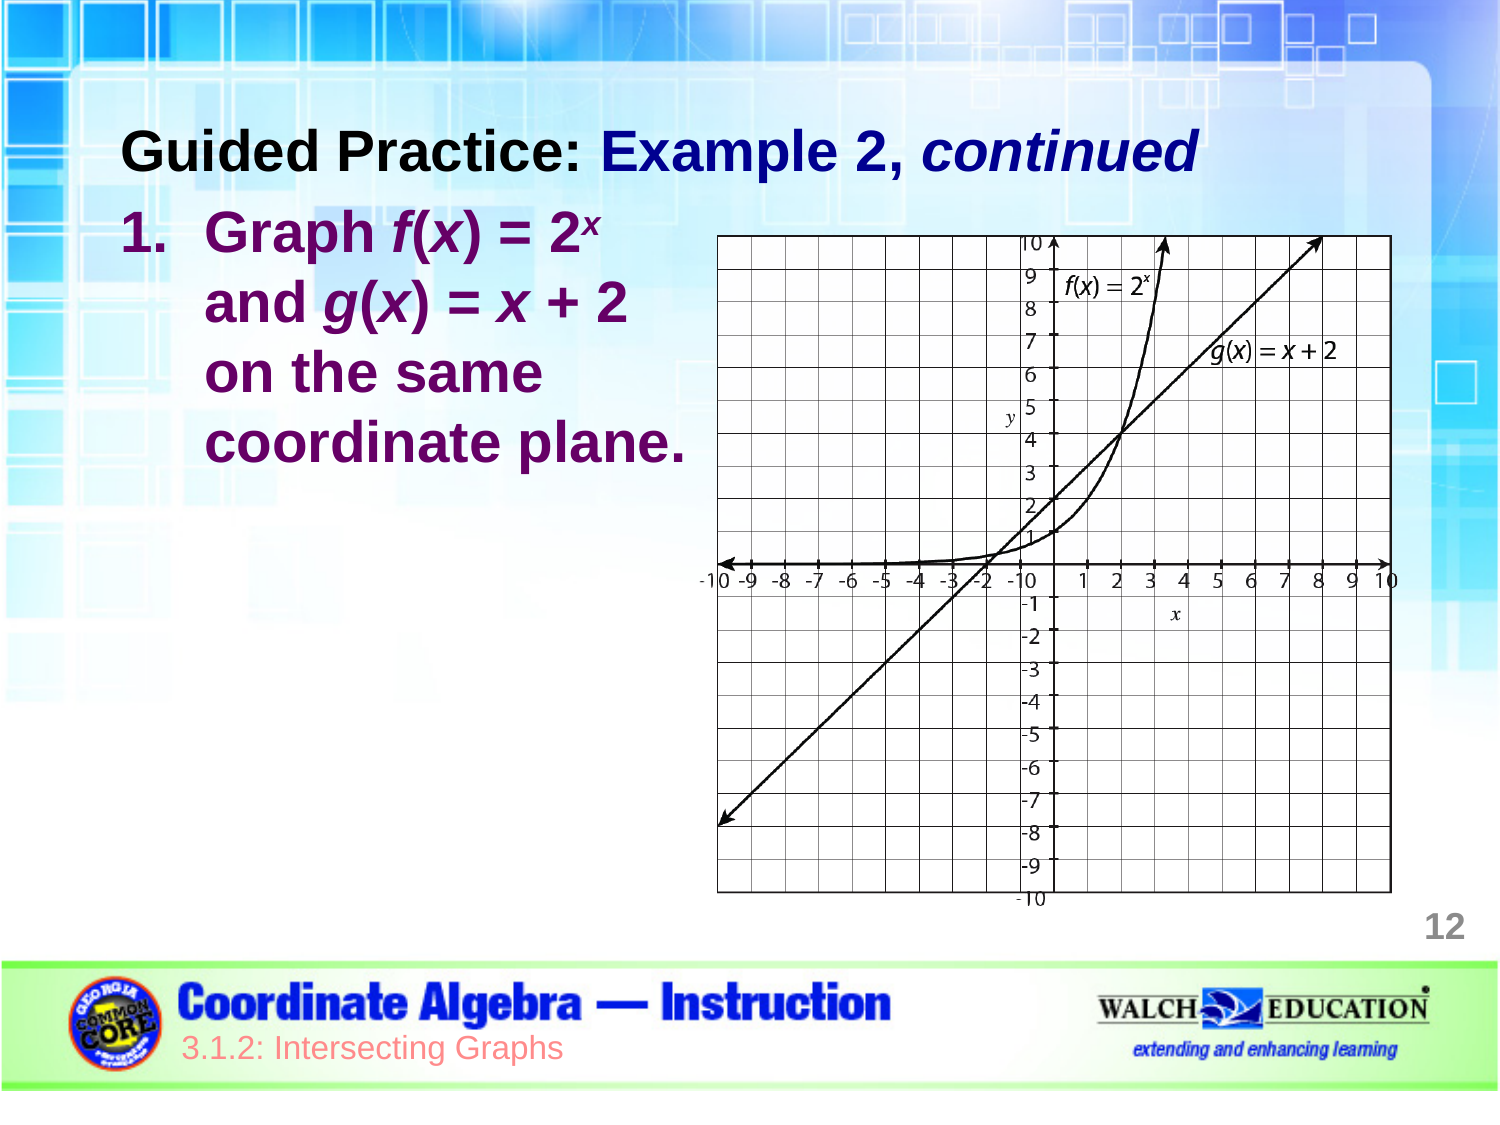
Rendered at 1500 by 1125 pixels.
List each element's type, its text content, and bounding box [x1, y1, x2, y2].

subtitle Guided Practice: Example 2, continued Graph f(x) = 2x and g(x) = x + 2 on the same coordinate plane. [105, 105, 1423, 925]
picture [1, 0, 1500, 1091]
footer 3.1.2: Intersecting Graphs [166, 1024, 1080, 1069]
slide_number 12 [1361, 901, 1481, 949]
